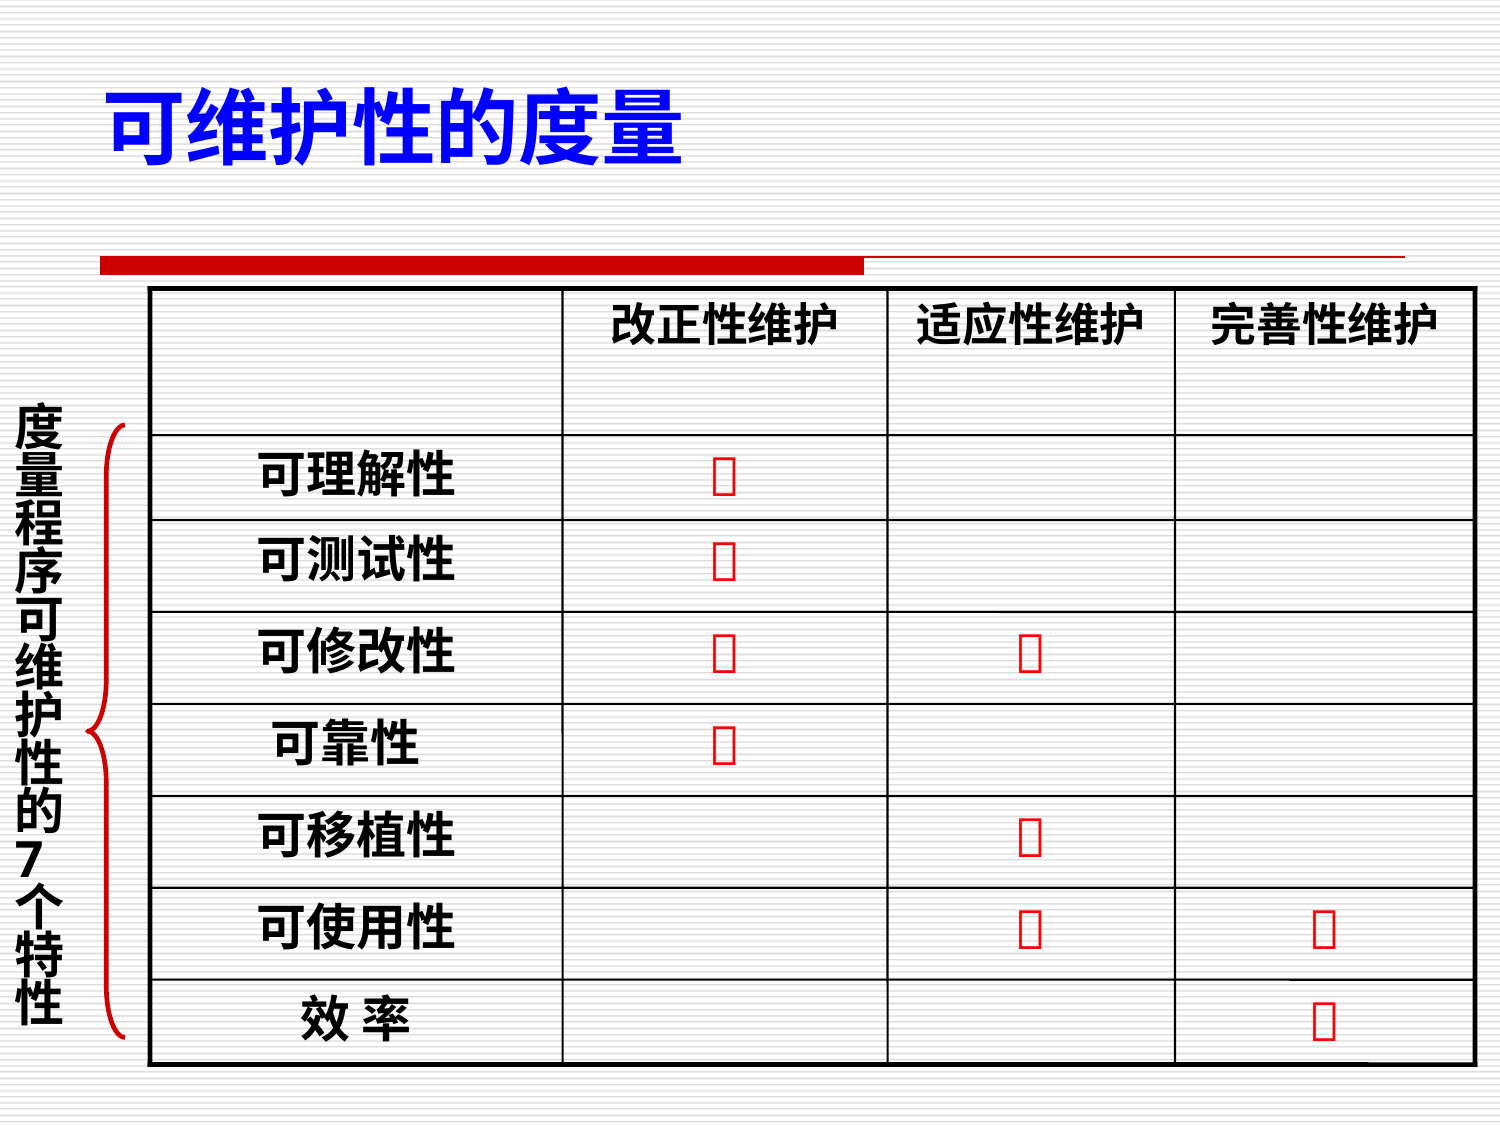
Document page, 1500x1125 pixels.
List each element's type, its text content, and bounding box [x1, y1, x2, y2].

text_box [149, 288, 1476, 1065]
text_box [87, 424, 126, 1038]
text_box 度 量 程 序 可 维 护 性 的 7 个 特 性 [0, 399, 113, 1039]
picture [0, 0, 1500, 1125]
text_box [0, 137, 1488, 1113]
text_box 可维护性的度量 [87, 75, 1363, 137]
